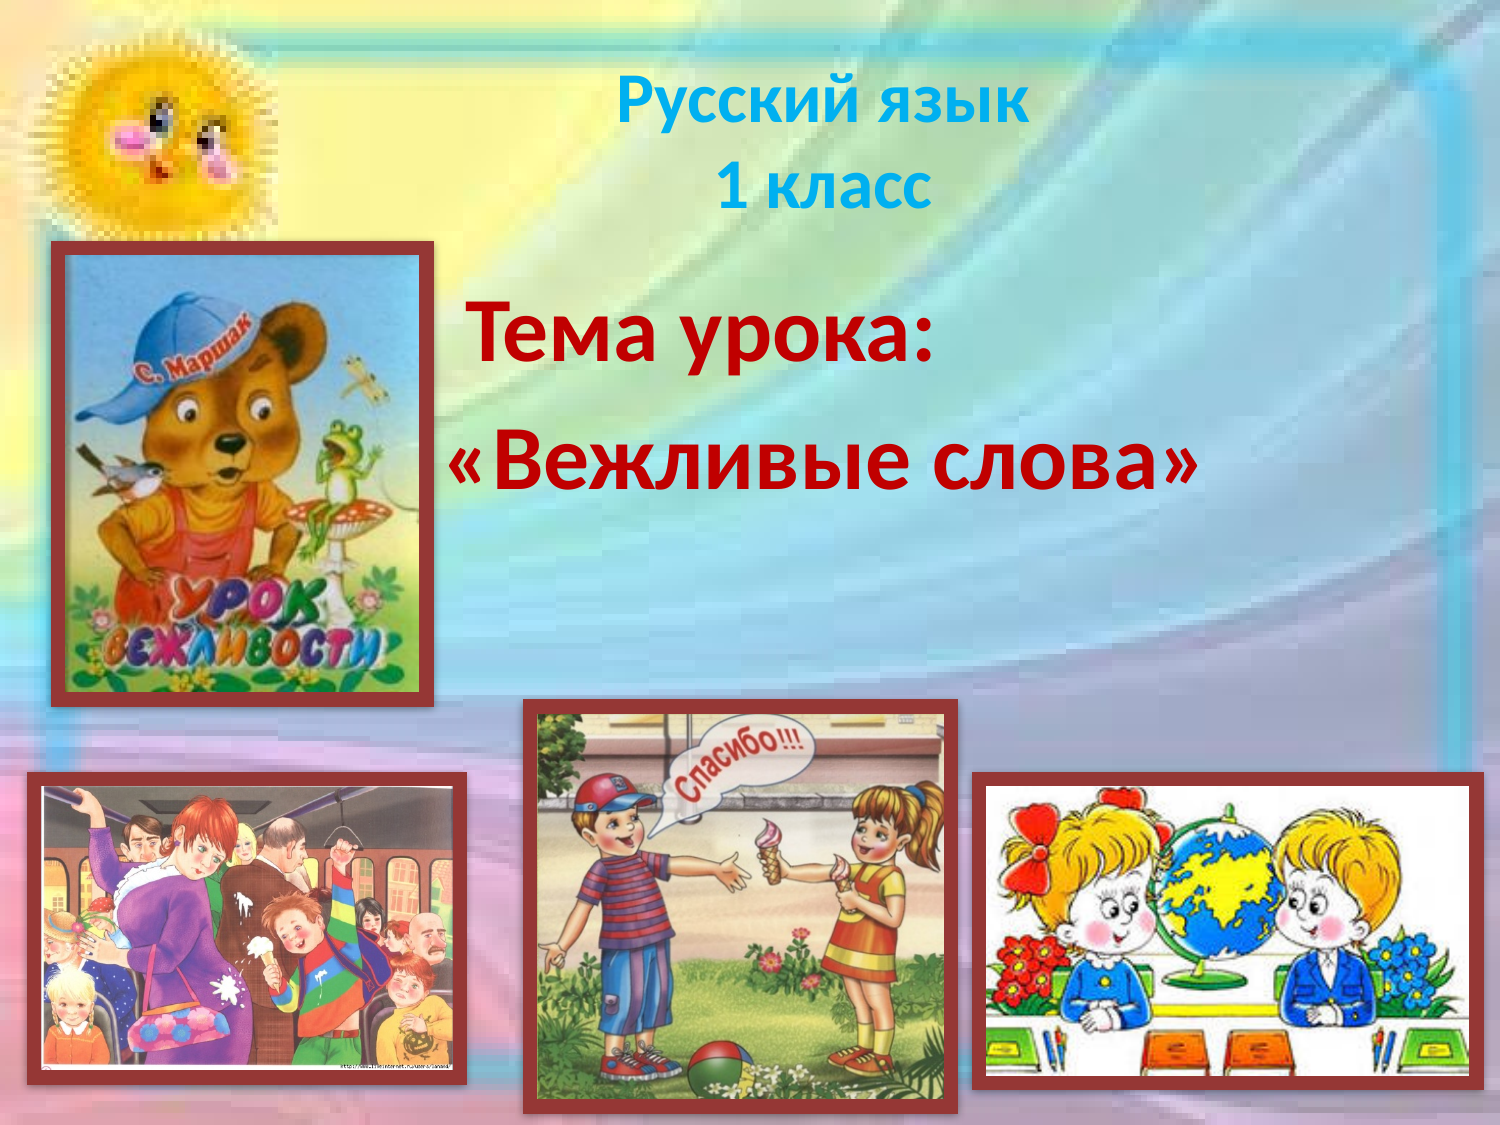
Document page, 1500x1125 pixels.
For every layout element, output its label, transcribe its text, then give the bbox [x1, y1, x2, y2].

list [64, 255, 420, 693]
title Русский язык 1 класс [148, 42, 1499, 231]
picture [0, 0, 1500, 1125]
list Тема урока: «Вежливые слова» [75, 262, 1425, 1005]
